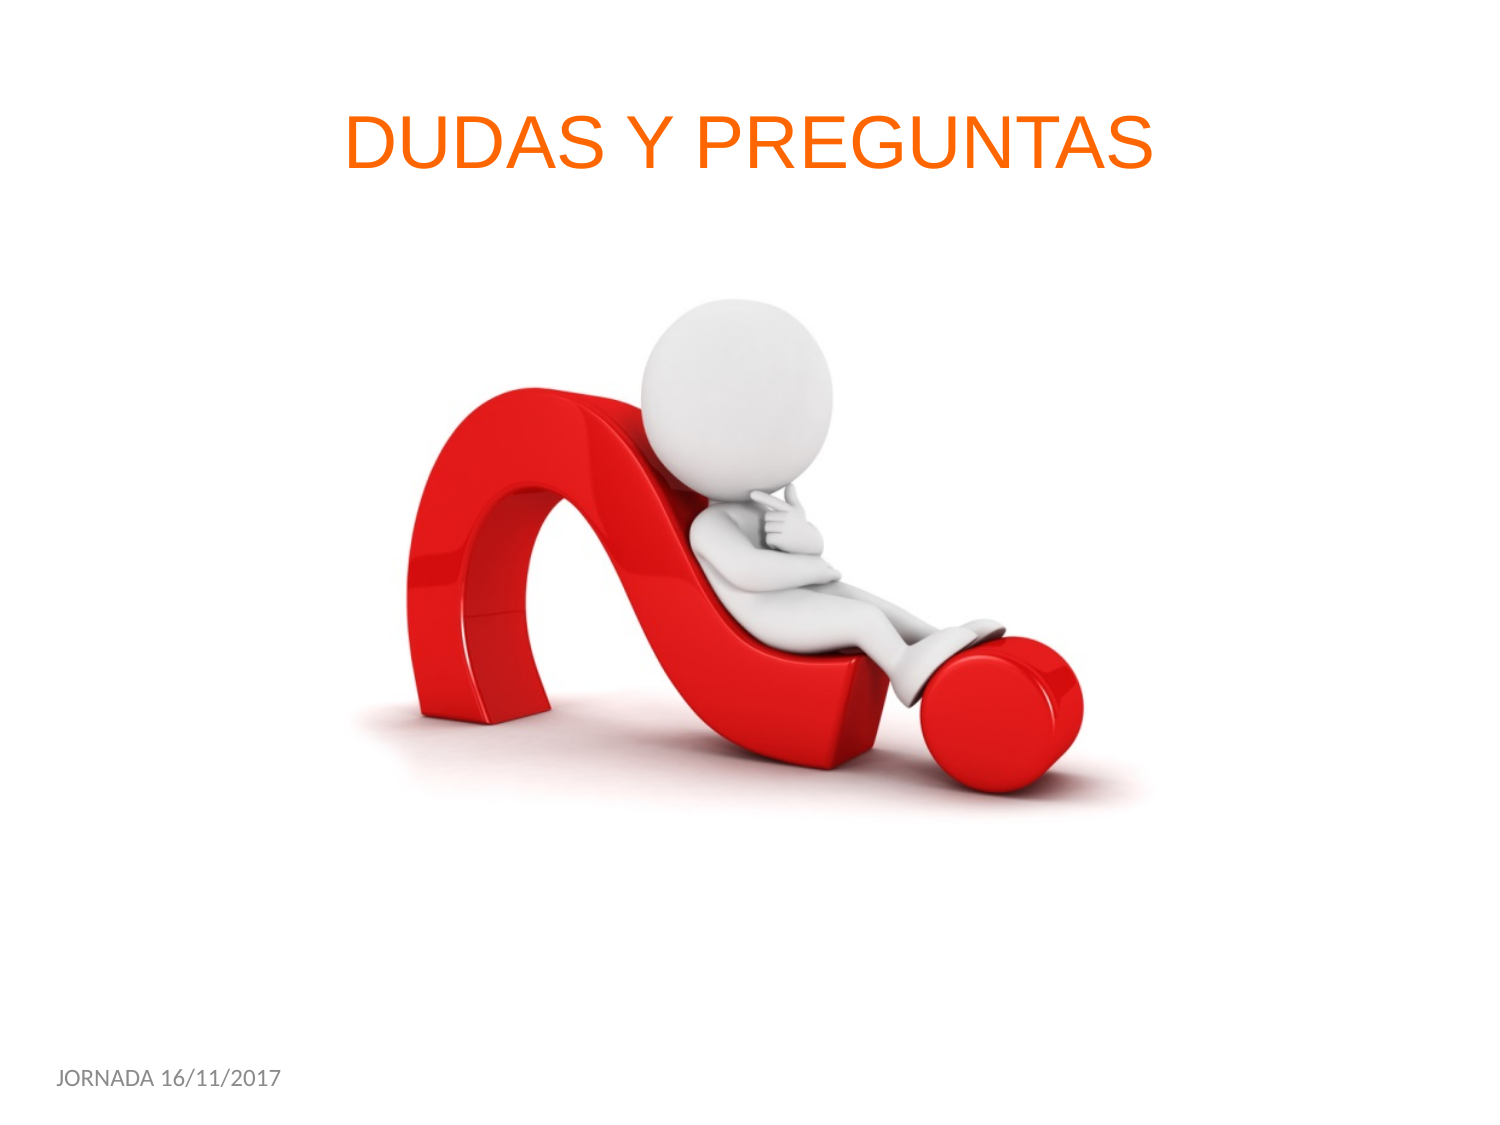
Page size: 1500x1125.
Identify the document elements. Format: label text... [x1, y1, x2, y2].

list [312, 266, 1200, 849]
title DUDAS Y PREGUNTAS [75, 45, 1425, 233]
footer JORNADA 16/11/2017 [41, 1047, 597, 1107]
